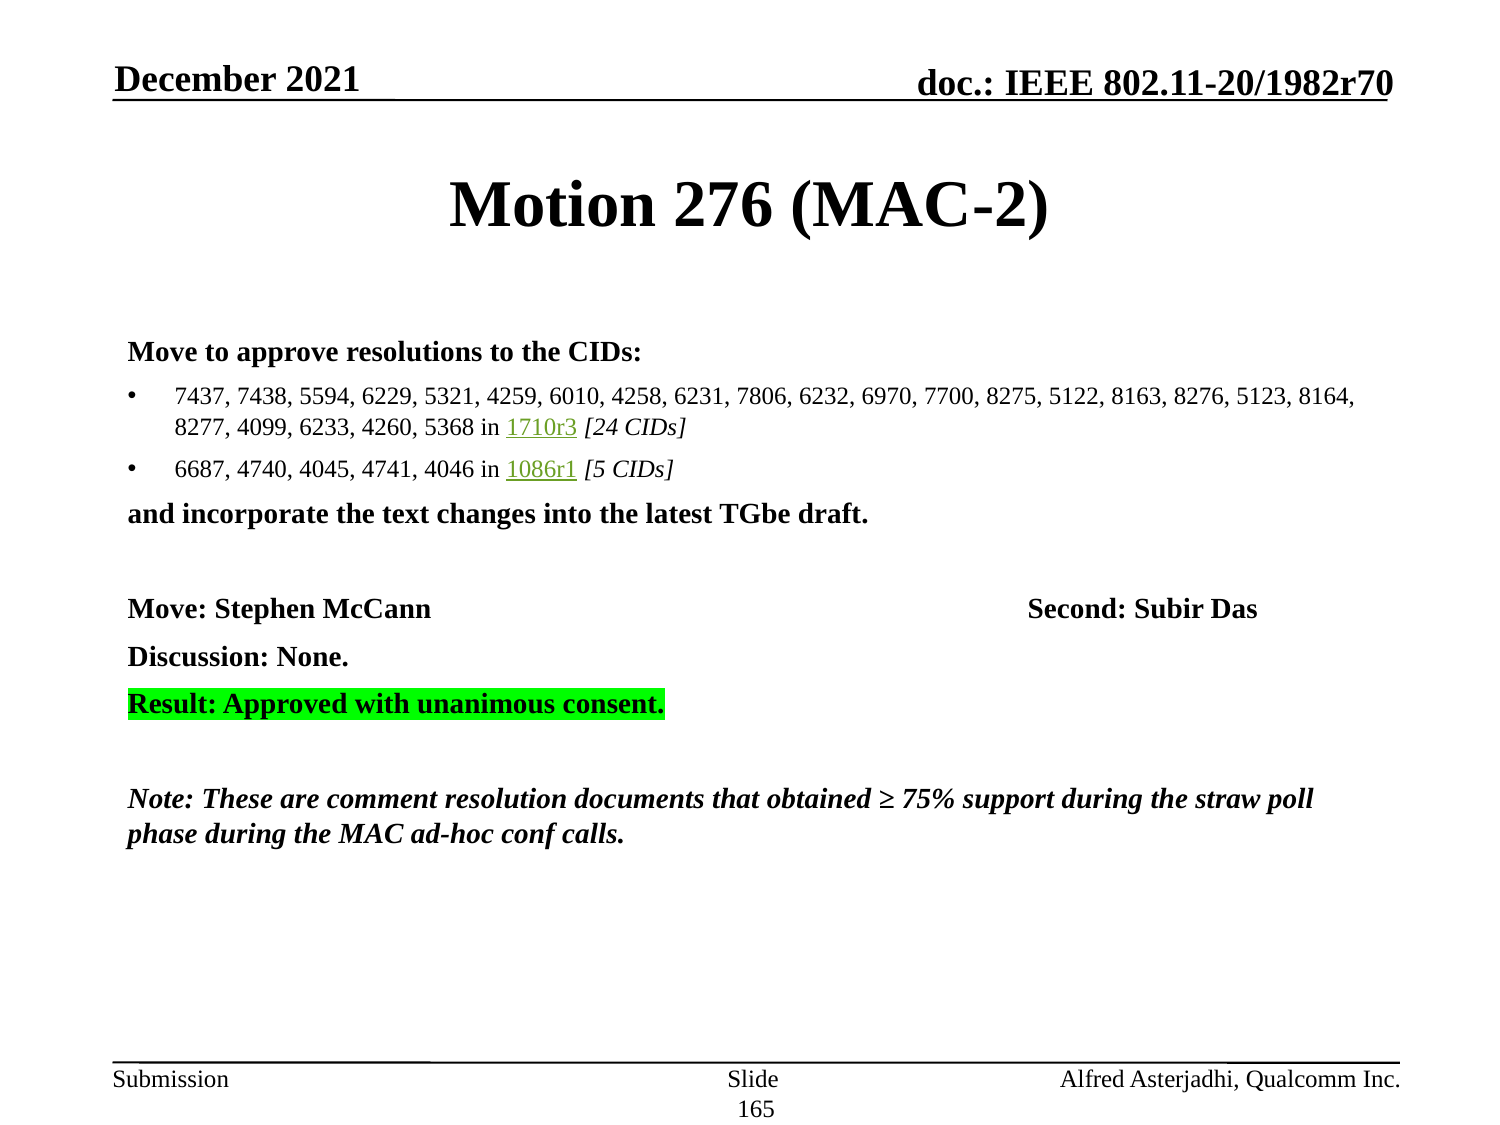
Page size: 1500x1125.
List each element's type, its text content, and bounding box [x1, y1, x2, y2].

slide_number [114, 54, 423, 100]
slide_number Slide 165 [712, 1061, 800, 1123]
footer Alfred Asterjadhi, Qualcomm Inc. [878, 1061, 1402, 1093]
title Motion 276 (MAC-2) [112, 112, 1388, 288]
list Move to approve resolutions to the CIDs: 7437, 7438, 5594, 6229, 5321, 4259, 6010, 4258, 6231, 7806, 6232, 6970, 7700, 8275, 5122, 8163, 8276, 5123, 8164, 8277, 4099, 6233, 4260, 5368 in 1710r3 [24 CIDs] 6687, 4740, 4045, 4741, 4046 in 1086r1 [5 CIDs] and incorporate the text changes into the latest TGbe draft. Move: Stephen McCann Second: Subir Das Discussion: None. Result: Approved with unanimous consent. Note: These are comment resolution documents that obtained ≥ 75% support during the straw poll phase during the MAC ad-hoc conf calls. [112, 324, 1388, 1063]
